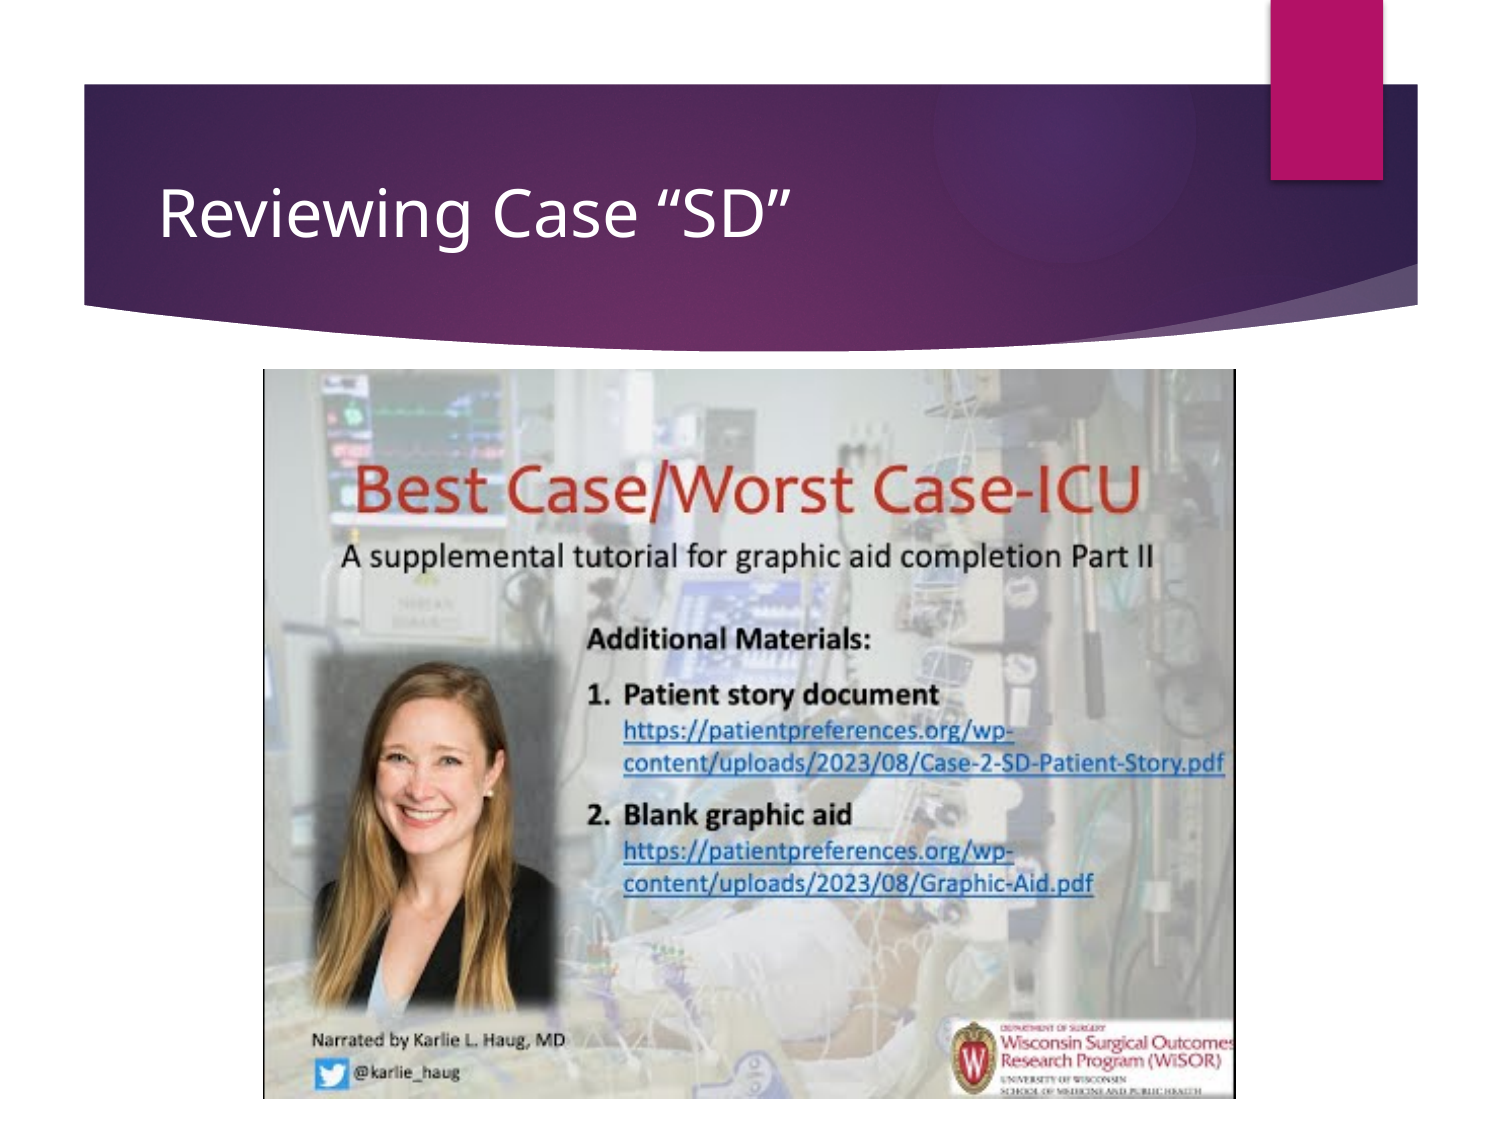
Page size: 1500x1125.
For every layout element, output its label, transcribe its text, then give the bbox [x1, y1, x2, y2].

title Reviewing Case “SD” [142, 152, 1183, 269]
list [262, 368, 1237, 1100]
